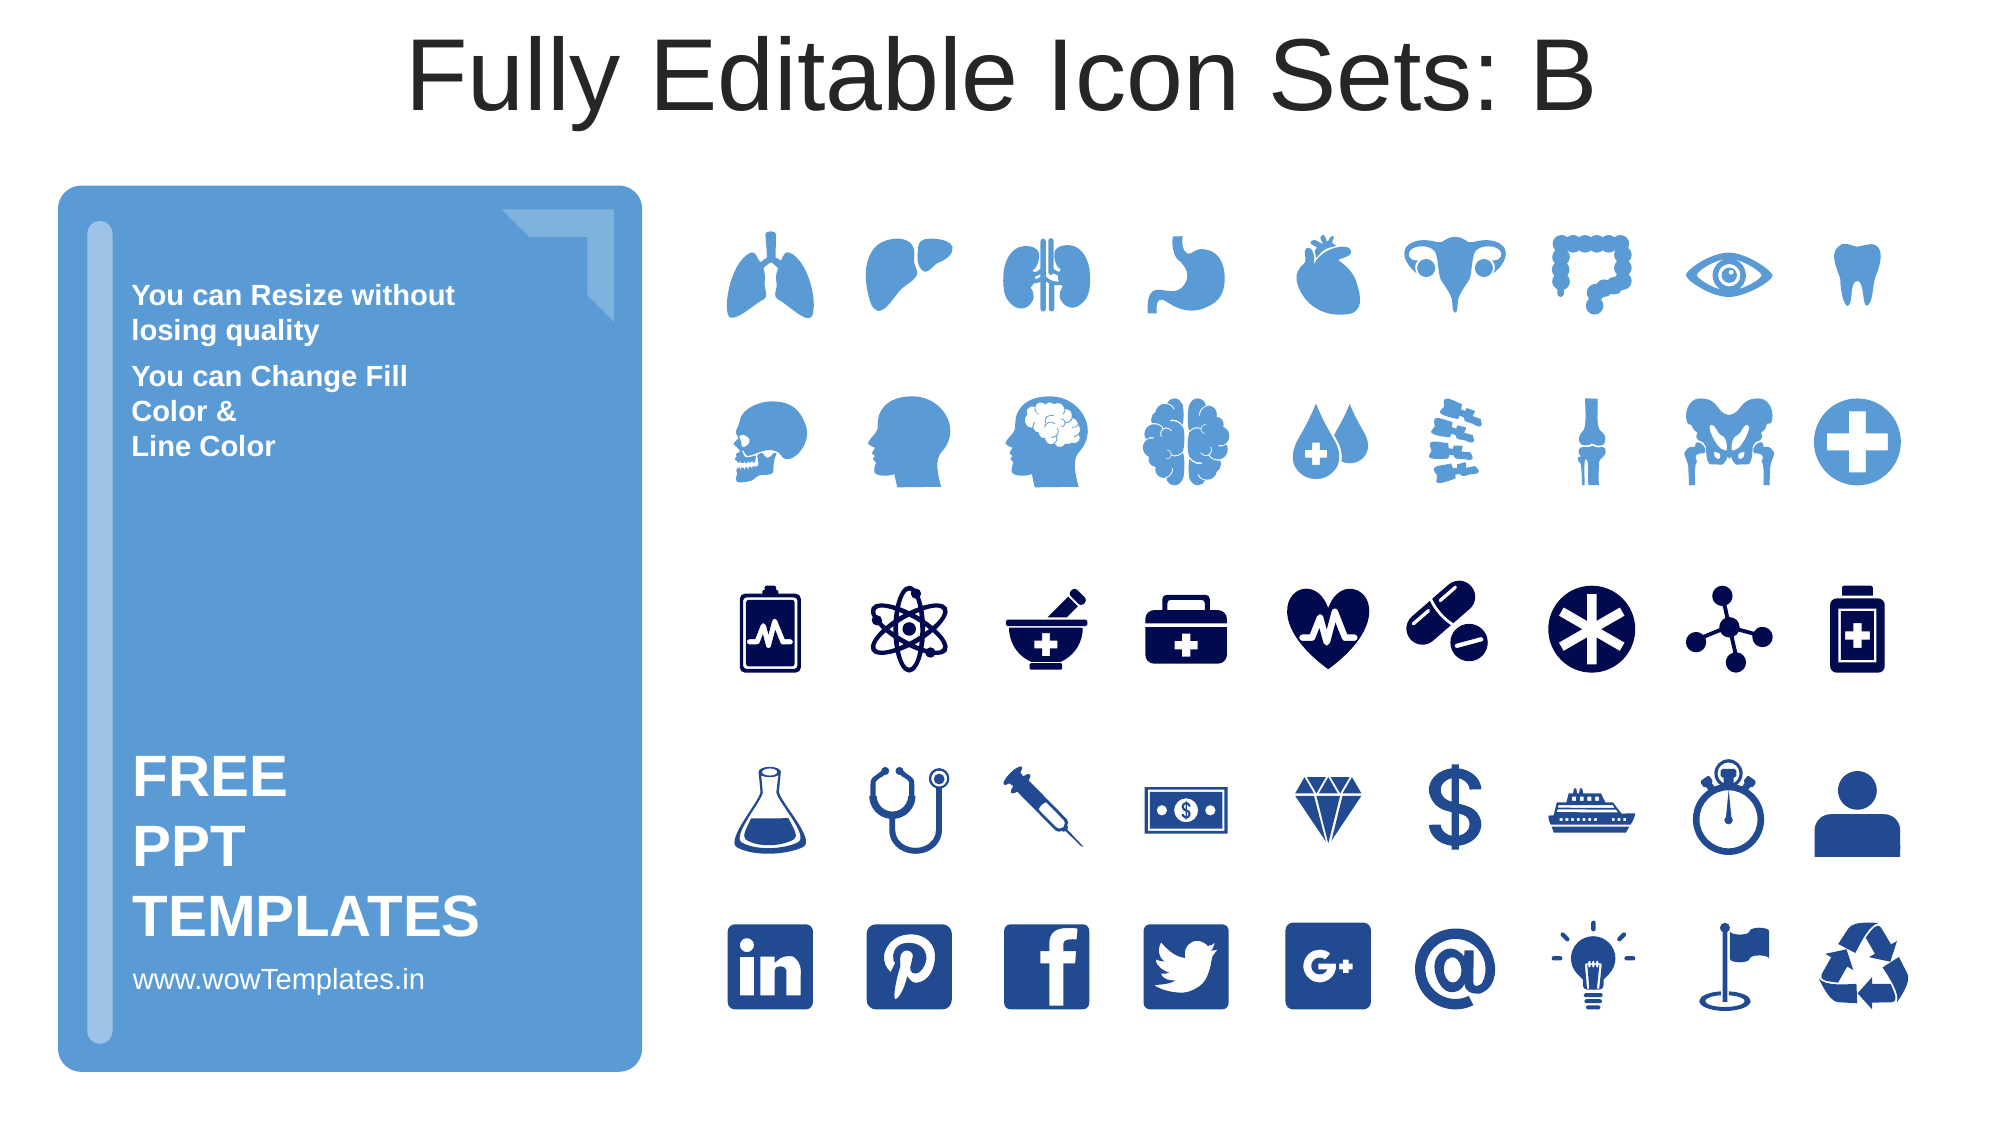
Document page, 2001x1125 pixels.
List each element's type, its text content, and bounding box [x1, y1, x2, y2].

text_box [1616, 931, 1628, 943]
text_box [1003, 923, 1091, 1011]
text_box [1004, 395, 1089, 489]
text_box [1691, 758, 1766, 856]
text_box [1142, 923, 1230, 1011]
text_box [1698, 921, 1771, 1012]
list Fully Editable Icon Sets: B [53, 20, 1952, 140]
text_box [1413, 927, 1497, 1011]
text_box [868, 765, 951, 855]
text_box [864, 237, 954, 312]
text_box [1449, 622, 1489, 663]
text_box [1547, 584, 1637, 674]
text_box [1004, 587, 1089, 671]
text_box [1833, 242, 1882, 308]
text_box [868, 396, 951, 488]
text_box [1427, 763, 1483, 851]
text_box [1818, 921, 1910, 1013]
text_box [1576, 397, 1607, 487]
text_box [1569, 935, 1617, 1011]
text_box [1293, 775, 1364, 844]
text_box [1550, 233, 1633, 316]
text_box [738, 584, 802, 674]
text_box [1144, 786, 1229, 835]
text_box [1405, 579, 1477, 646]
text_box [1295, 233, 1362, 316]
text_box [1286, 587, 1371, 671]
text_box [1144, 593, 1228, 625]
text_box [1684, 584, 1774, 674]
text_box [1836, 769, 1878, 811]
text_box [1547, 787, 1637, 834]
text_box [725, 230, 815, 320]
text_box [1683, 397, 1776, 487]
text_box [865, 923, 953, 1011]
text_box [733, 765, 808, 855]
text_box [1550, 955, 1564, 962]
text_box [869, 584, 949, 674]
text_box [1559, 931, 1571, 943]
text_box [1146, 235, 1226, 315]
text_box [1291, 400, 1370, 481]
text_box [732, 400, 809, 484]
text_box [1141, 397, 1231, 487]
text_box [1284, 921, 1372, 1011]
text_box [1812, 397, 1902, 487]
text_box [1144, 626, 1228, 665]
text_box [1590, 919, 1597, 933]
text_box [1002, 765, 1085, 848]
text_box [1813, 813, 1902, 858]
text_box [1403, 235, 1507, 316]
text_box [1684, 251, 1775, 299]
text_box [726, 923, 814, 1011]
text_box [1829, 584, 1886, 674]
text_box [1623, 955, 1637, 962]
text_box [1002, 237, 1092, 313]
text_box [1428, 398, 1482, 486]
